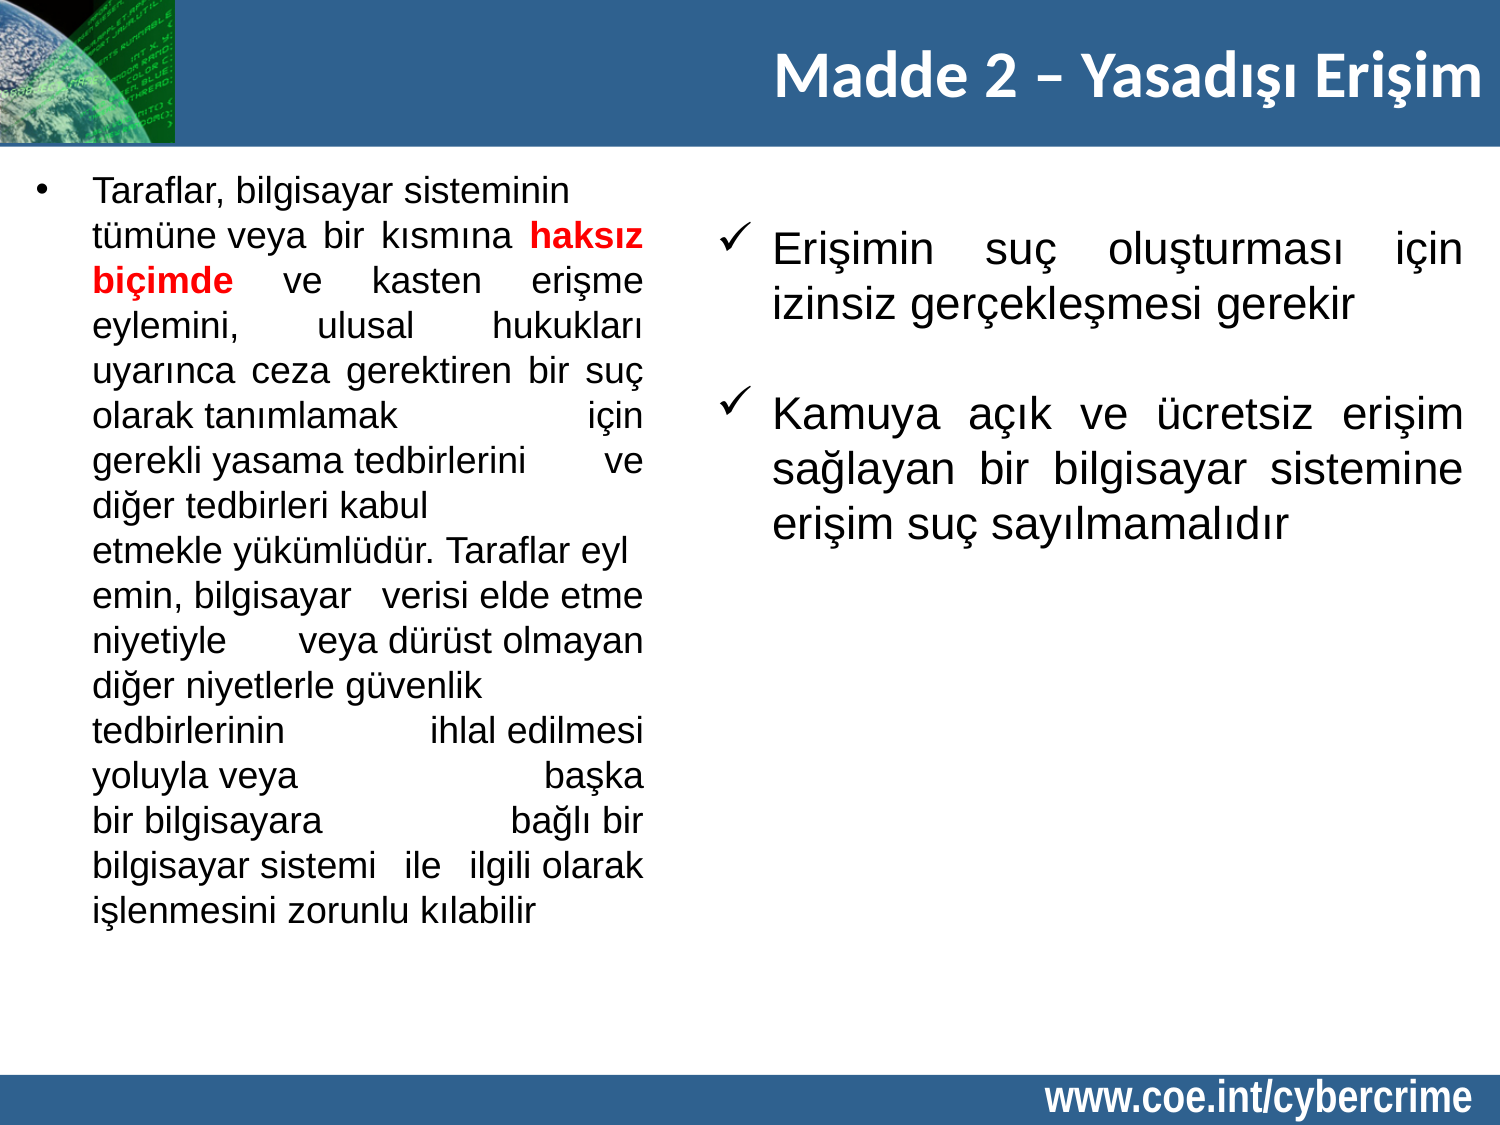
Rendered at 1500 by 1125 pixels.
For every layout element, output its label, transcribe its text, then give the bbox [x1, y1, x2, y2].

text_box [0, 1073, 1030, 1125]
text_box www.coe.int/cybercrime [1030, 1059, 1500, 1125]
text_box Madde 2 – Yasadışı Erişim [176, 0, 1500, 149]
text_box Taraflar, bilgisayar sisteminin tümüne veya bir kısmına haksız biçimde ve kasten erişme eylemini, ulusal hukukları uyarınca ceza gerektiren bir suç olarak tanımlamak için gerekli yasama tedbirlerini ve diğer tedbirleri kabul etmekle yükümlüdür. Taraflar eylemin, bilgisayar verisi elde etme niyetiyle veya dürüst olmayan diğer niyetlerle güvenlik tedbirlerinin ihlal edilmesi yoluyla veya başka bir bilgisayara bağlı bir bilgisayar sistemi ile ilgili olarak işlenmesini zorunlu kılabilir [20, 158, 659, 984]
text_box Erişimin suç oluşturması için izinsiz gerçekleşmesi gerekir Kamuya açık ve ücretsiz erişim sağlayan bir bilgisayar sistemine erişim suç sayılmamalıdır [701, 211, 1480, 611]
picture [0, 0, 175, 143]
